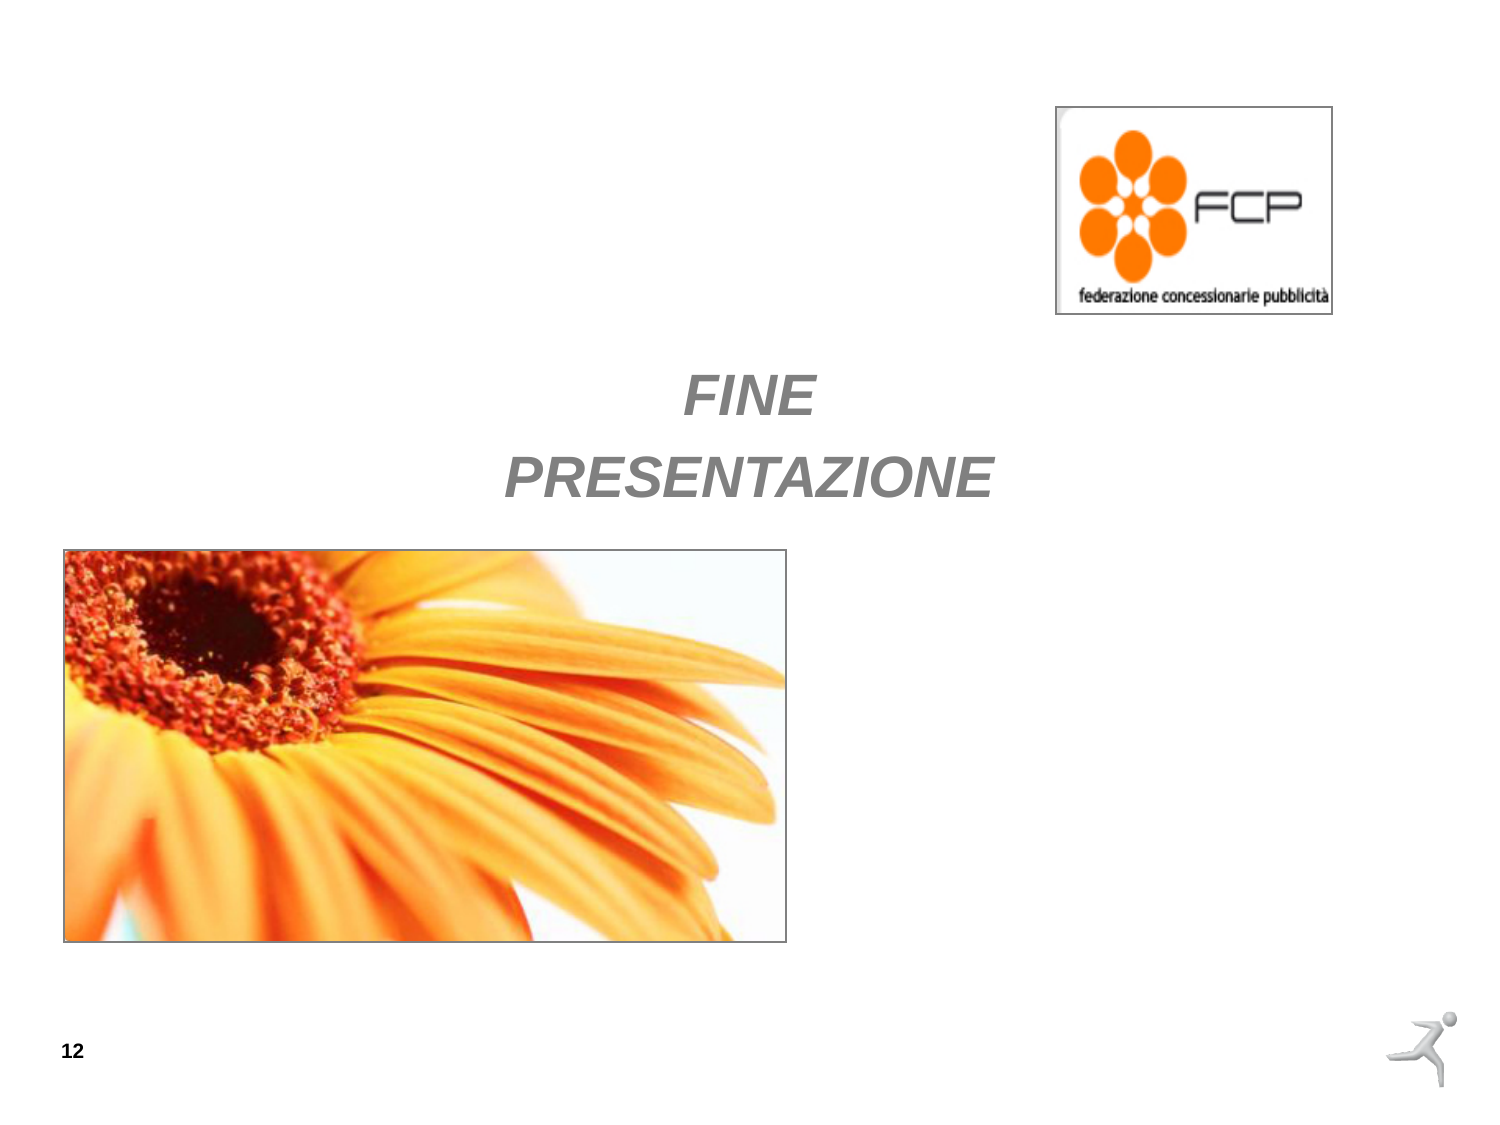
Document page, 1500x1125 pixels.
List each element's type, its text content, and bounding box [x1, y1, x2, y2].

list FINE PRESENTAZIONE [112, 350, 1388, 539]
picture [1366, 990, 1476, 1109]
picture [64, 550, 786, 941]
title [1056, 107, 1331, 314]
